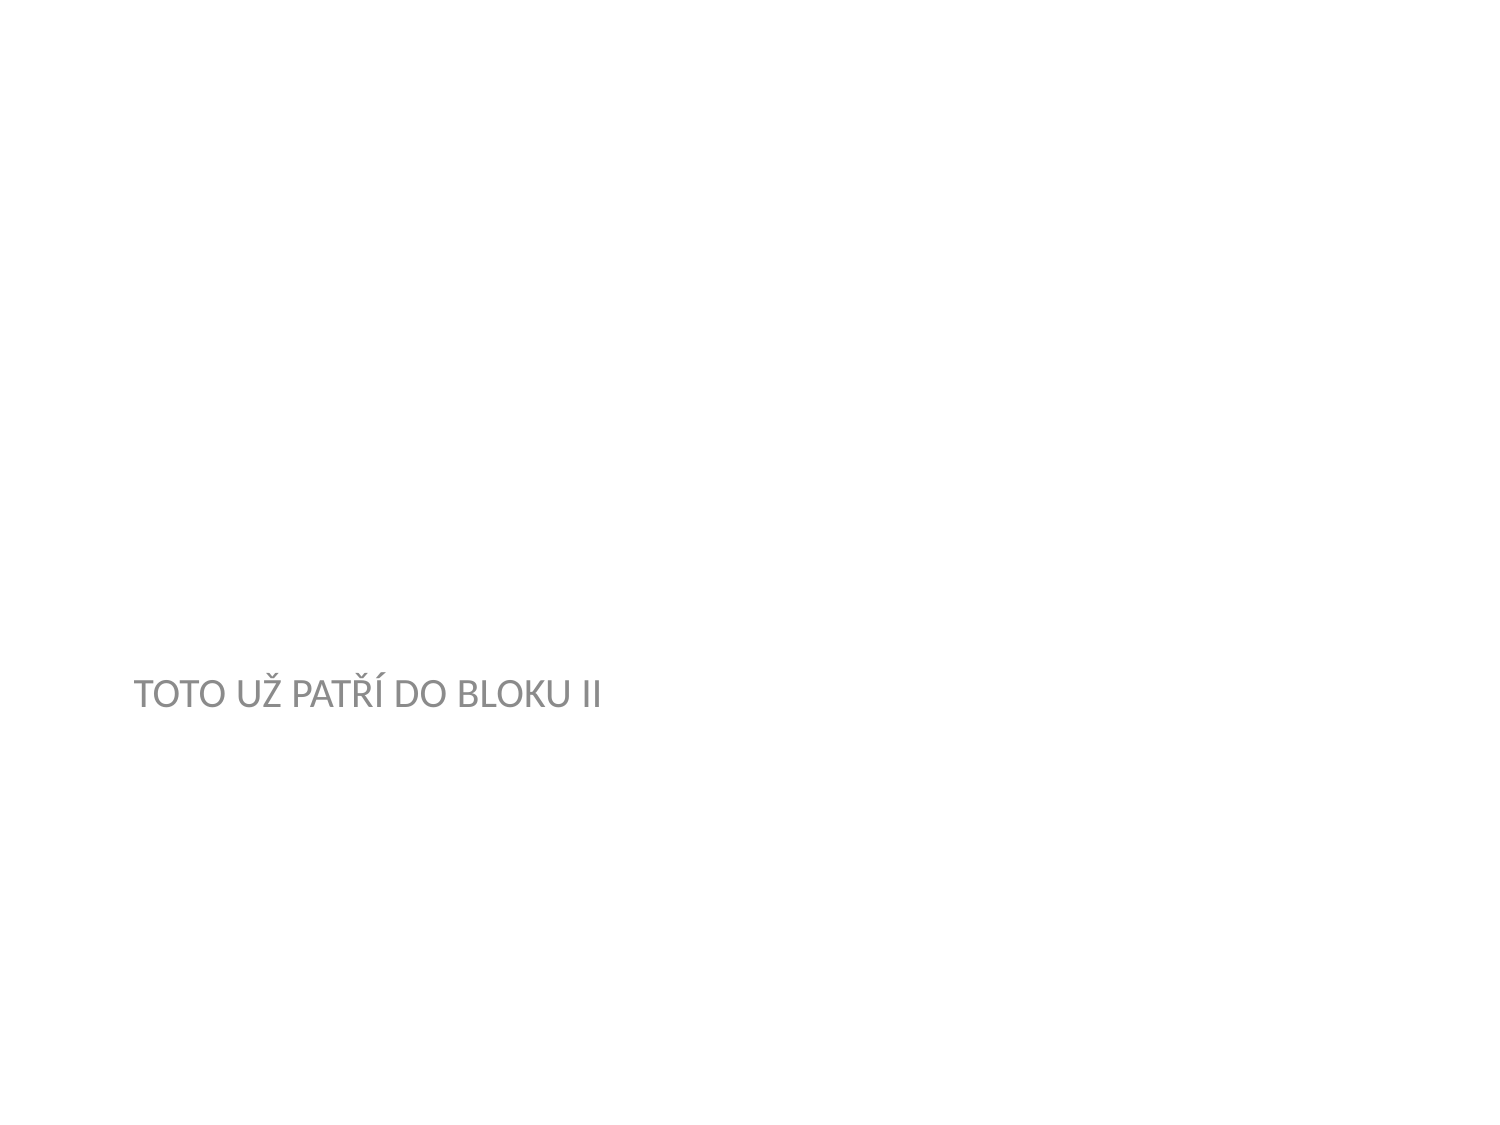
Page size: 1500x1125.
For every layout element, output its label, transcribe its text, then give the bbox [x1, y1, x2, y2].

list TOTO UŽ PATŘÍ DO BLOKU II [118, 476, 1394, 723]
